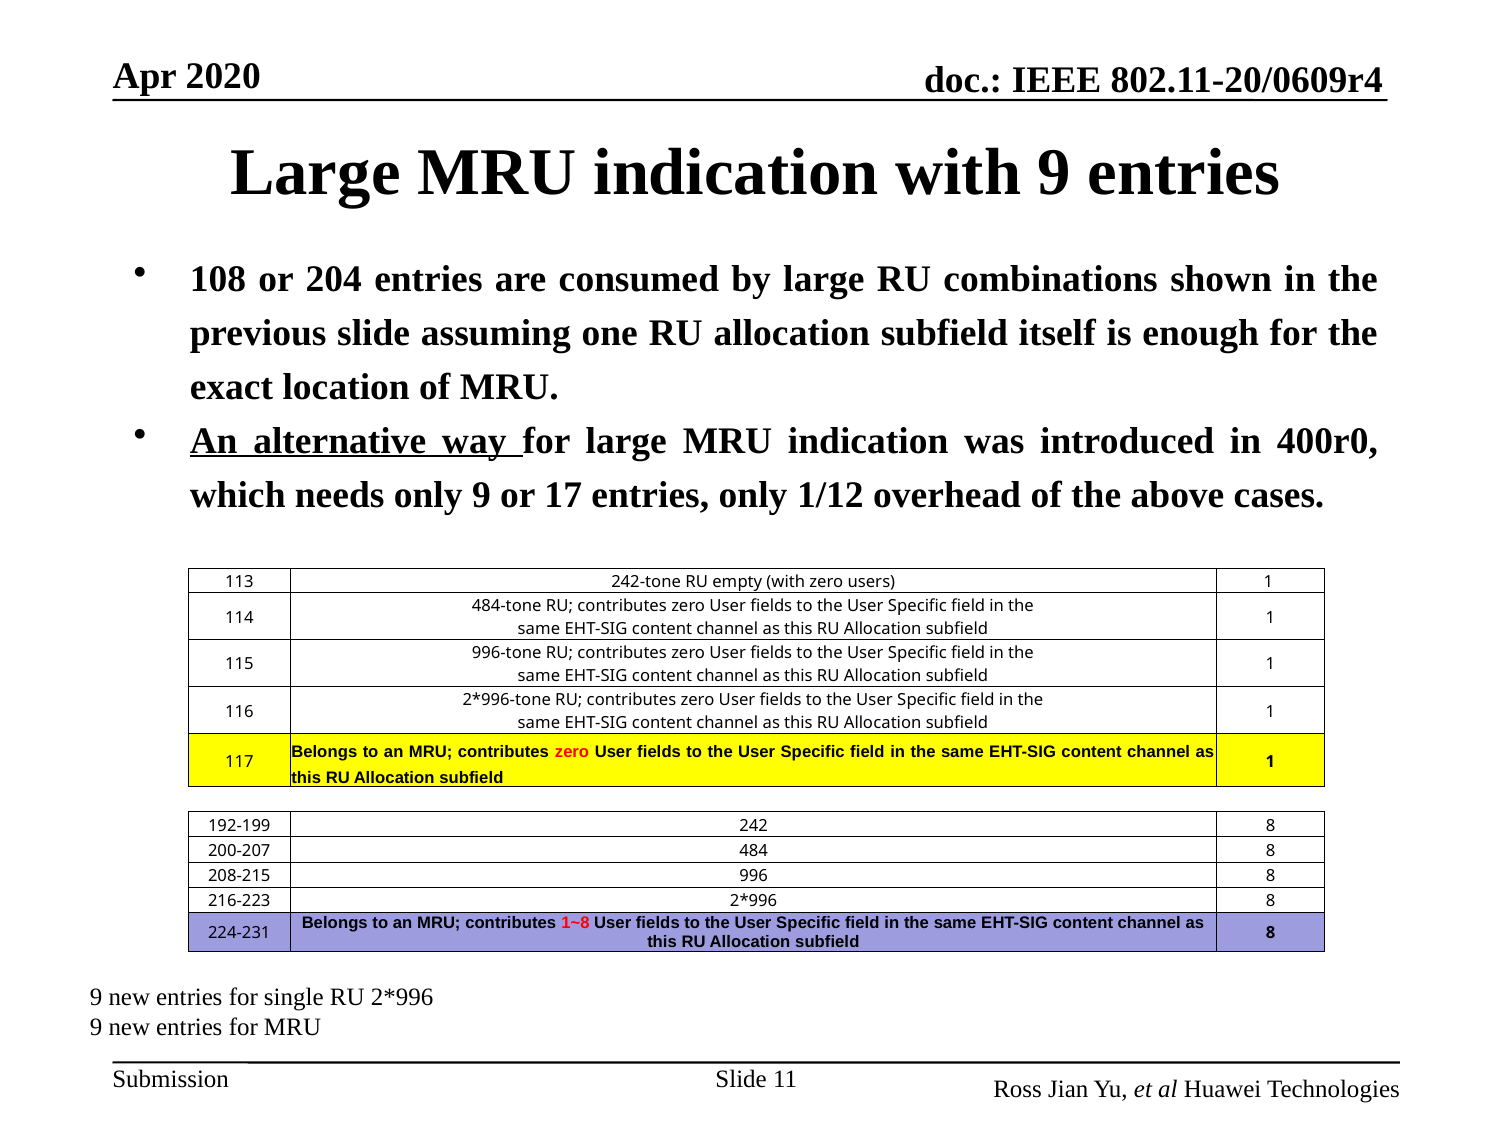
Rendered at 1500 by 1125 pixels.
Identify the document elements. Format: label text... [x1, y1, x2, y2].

table_cell Belongs to an MRU; contributes zero User fields to the User Specific field in the same EHT-SIG content channel as this RU Allocation subfield [291, 734, 1216, 786]
table_cell 8 [1217, 888, 1324, 912]
table_header 242 [291, 812, 1216, 836]
table_cell 115 [189, 640, 290, 686]
text_box 9 new entries for single RU 2*996 9 new entries for MRU [74, 973, 463, 1048]
table_cell 996-tone RU; contributes zero User fields to the User Specific field in the same EHT-SIG content channel as this RU Allocation subfield [291, 640, 1216, 686]
table_cell 996 [291, 863, 1216, 887]
table_cell 1 [1217, 687, 1324, 733]
table_header 1 [1217, 569, 1324, 592]
table_cell 1 [1217, 734, 1324, 786]
table_cell 1 [1217, 640, 1324, 686]
table_cell 200-207 [189, 837, 290, 862]
text_box 108 or 204 entries are consumed by large RU combinations shown in the previous slide assuming one RU allocation subfield itself is enough for the exact location of MRU. An alternative way for large MRU indication was introduced in 400r0, which needs only 9 or 17 entries, only 1/12 overhead of the above cases. [118, 237, 1394, 900]
table_cell 116 [189, 687, 290, 733]
table_cell 2*996-tone RU; contributes zero User fields to the User Specific field in the same EHT-SIG content channel as this RU Allocation subfield [291, 687, 1216, 733]
table_cell 216-223 [189, 888, 290, 912]
table_cell 484-tone RU; contributes zero User fields to the User Specific field in the same EHT-SIG content channel as this RU Allocation subfield [291, 593, 1216, 639]
title Large MRU indication with 9 entries [99, 123, 1413, 212]
table_cell 208-215 [189, 863, 290, 887]
table_cell 484 [291, 837, 1216, 862]
slide_number Slide 11 [712, 1061, 800, 1093]
table_cell 117 [189, 734, 290, 786]
table_header 242-tone RU empty (with zero users) [291, 569, 1216, 592]
table_cell 224-231 [189, 913, 290, 951]
table_header 192-199 [189, 812, 290, 836]
table_cell 8 [1217, 863, 1324, 887]
table_cell Belongs to an MRU; contributes 1~8 User fields to the User Specific field in the same EHT-SIG content channel as this RU Allocation subfield [291, 913, 1216, 951]
table_cell 8 [1217, 837, 1324, 862]
table_cell 1 [1217, 593, 1324, 639]
table_cell 114 [189, 593, 290, 639]
table_cell 8 [1217, 913, 1324, 951]
table_header 113 [189, 569, 290, 592]
table_cell 2*996 [291, 888, 1216, 912]
table_header 8 [1217, 812, 1324, 836]
